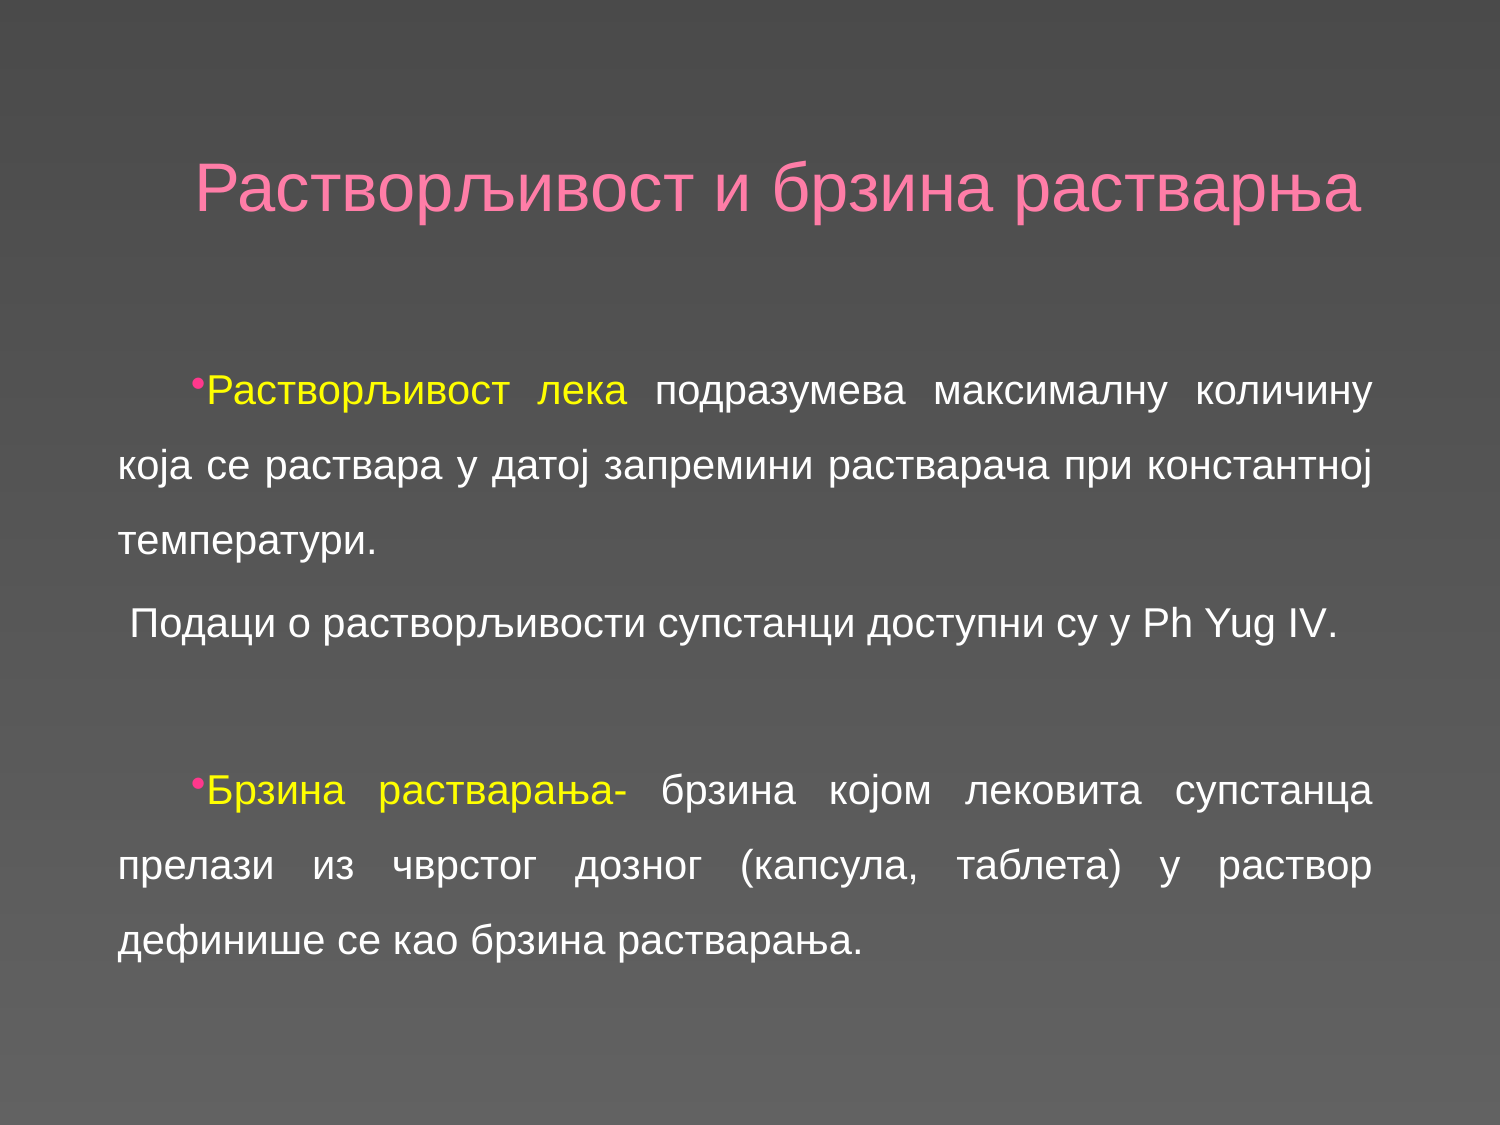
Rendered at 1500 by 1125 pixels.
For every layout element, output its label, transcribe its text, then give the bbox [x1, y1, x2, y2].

text_box Растворљивост и брзина растварња [99, 68, 1450, 299]
list Растворљивост лека подразумева максималну количину која се раствара у датој запремини растварача при константној температури. Подаци о растворљивости супстанци доступни су у Ph Yug IV. Брзина растварања- брзина којом лековита супстанца прелази из чврстог дозног (капсула, таблета) у раствор дефинише се као брзина растварања. [29, 267, 1388, 932]
